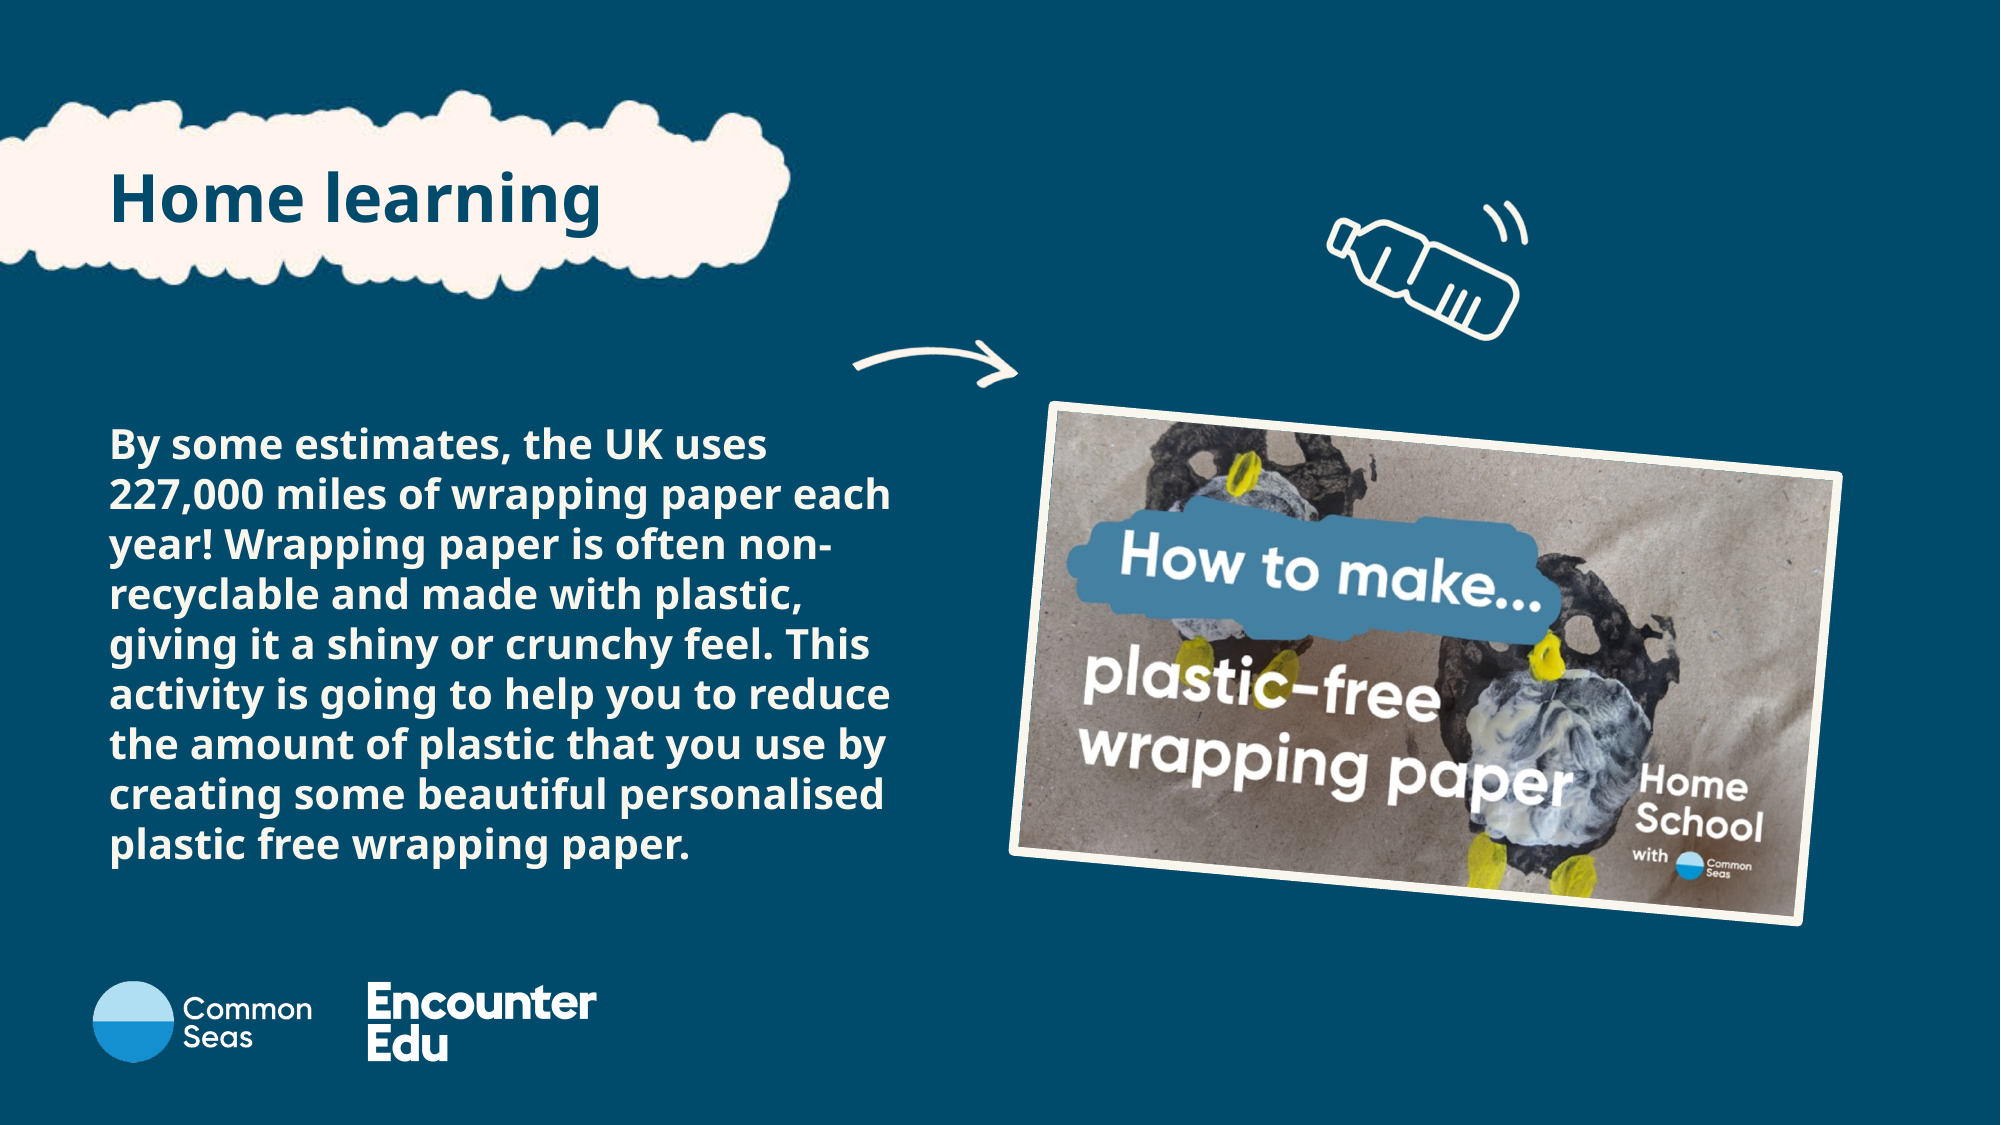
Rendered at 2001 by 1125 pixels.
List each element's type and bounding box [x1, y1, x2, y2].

picture [259, 787, 279, 818]
picture [1327, 218, 1519, 341]
picture [691, 786, 707, 809]
picture [391, 836, 404, 858]
picture [298, 586, 318, 609]
picture [200, 782, 214, 809]
picture [574, 537, 579, 558]
picture [173, 436, 189, 459]
picture [353, 837, 386, 858]
picture [619, 578, 639, 608]
picture [203, 1032, 218, 1047]
picture [344, 786, 378, 808]
picture [383, 786, 403, 809]
picture [174, 587, 195, 618]
picture [599, 582, 614, 609]
picture [467, 536, 486, 559]
picture [364, 537, 369, 558]
picture [296, 786, 312, 809]
picture [277, 836, 290, 858]
picture [293, 636, 312, 659]
picture [852, 636, 868, 659]
picture [724, 436, 744, 459]
picture [720, 586, 736, 609]
picture [362, 437, 367, 458]
picture [139, 637, 144, 658]
picture [136, 686, 153, 709]
picture [714, 686, 735, 709]
picture [841, 637, 846, 658]
picture [408, 836, 427, 859]
picture [677, 536, 697, 559]
picture [586, 536, 602, 559]
picture [580, 993, 596, 1018]
picture [668, 836, 681, 858]
picture [321, 436, 337, 459]
picture [297, 436, 317, 459]
picture [647, 786, 667, 809]
picture [333, 478, 338, 508]
picture [214, 687, 219, 708]
picture [560, 486, 580, 518]
picture [138, 437, 159, 468]
picture [333, 586, 352, 609]
picture [821, 687, 841, 709]
picture [320, 487, 325, 508]
picture [502, 455, 509, 464]
picture [524, 432, 539, 459]
picture [695, 586, 715, 609]
picture [442, 537, 462, 568]
picture [176, 637, 181, 658]
picture [341, 432, 356, 459]
picture [214, 636, 235, 668]
picture [658, 586, 678, 618]
picture [716, 486, 736, 518]
picture [804, 787, 809, 808]
picture [677, 437, 697, 459]
picture [205, 530, 210, 549]
picture [795, 486, 815, 509]
picture [192, 736, 211, 759]
picture [451, 682, 465, 709]
picture [379, 637, 384, 658]
picture [139, 828, 144, 858]
picture [219, 736, 252, 758]
picture [287, 578, 292, 608]
picture [264, 632, 278, 659]
picture [489, 578, 510, 609]
picture [338, 537, 358, 568]
picture [448, 728, 453, 758]
picture [768, 536, 789, 559]
picture [220, 787, 225, 808]
picture [470, 786, 489, 809]
picture [507, 636, 524, 659]
picture [368, 982, 390, 1018]
picture [638, 732, 653, 759]
picture [261, 436, 281, 459]
picture [151, 786, 171, 809]
picture [651, 637, 672, 668]
picture [425, 586, 458, 608]
picture [219, 479, 238, 509]
picture [157, 736, 177, 759]
picture [279, 687, 284, 708]
picture [445, 786, 465, 809]
picture [571, 436, 591, 459]
picture [493, 536, 513, 568]
picture [572, 686, 592, 718]
picture [241, 1032, 252, 1047]
picture [479, 636, 493, 658]
picture [783, 736, 799, 759]
picture [243, 479, 262, 509]
picture [400, 486, 421, 509]
picture [565, 836, 585, 868]
picture [448, 993, 474, 1019]
picture [793, 605, 800, 614]
picture [588, 728, 608, 758]
picture [188, 636, 208, 658]
picture [685, 628, 701, 658]
picture [351, 628, 371, 658]
picture [318, 836, 338, 859]
picture [297, 1004, 311, 1019]
picture [253, 1004, 275, 1019]
picture [795, 536, 815, 558]
picture [376, 687, 381, 708]
picture [792, 778, 797, 808]
picture [522, 782, 537, 809]
picture [157, 682, 172, 709]
picture [485, 736, 501, 759]
picture [260, 578, 280, 609]
picture [452, 636, 473, 659]
picture [183, 505, 189, 514]
picture [614, 736, 633, 759]
picture [490, 486, 504, 508]
picture [425, 478, 441, 508]
picture [158, 480, 179, 508]
picture [195, 479, 214, 509]
picture [1484, 205, 1507, 242]
picture [464, 586, 483, 609]
picture [338, 732, 353, 759]
picture [841, 728, 861, 759]
picture [632, 686, 653, 709]
picture [322, 687, 342, 718]
picture [667, 737, 688, 768]
picture [187, 687, 208, 708]
picture [587, 487, 592, 508]
picture [222, 578, 227, 608]
picture [793, 678, 813, 709]
picture [422, 737, 442, 768]
picture [641, 836, 661, 859]
picture [507, 486, 526, 509]
picture [500, 836, 520, 858]
picture [160, 536, 179, 559]
picture [702, 636, 722, 659]
picture [487, 837, 492, 858]
picture [344, 486, 364, 509]
picture [767, 486, 780, 508]
picture [175, 786, 195, 809]
picture [761, 587, 766, 608]
picture [388, 686, 408, 708]
picture [553, 778, 568, 808]
picture [110, 537, 131, 568]
picture [506, 993, 530, 1018]
picture [640, 430, 661, 458]
picture [452, 487, 485, 508]
picture [348, 686, 369, 709]
picture [199, 586, 216, 609]
picture [703, 536, 723, 558]
picture [505, 732, 519, 759]
picture [571, 787, 591, 809]
picture [216, 837, 221, 858]
picture [542, 787, 547, 808]
picture [772, 586, 788, 609]
picture [329, 636, 345, 659]
picture [110, 732, 125, 759]
picture [868, 478, 888, 508]
picture [689, 486, 708, 509]
picture [622, 786, 642, 818]
picture [317, 786, 338, 809]
picture [854, 340, 1017, 388]
picture [393, 1025, 418, 1061]
picture [393, 728, 408, 758]
picture [757, 737, 777, 759]
picture [530, 636, 544, 658]
picture [642, 528, 673, 559]
picture [625, 486, 645, 518]
picture [113, 586, 126, 608]
picture [626, 628, 645, 658]
picture [739, 786, 759, 808]
picture [536, 736, 553, 759]
picture [135, 536, 155, 559]
picture [820, 486, 839, 509]
picture [684, 578, 689, 608]
picture [93, 982, 174, 1062]
picture [423, 1036, 447, 1061]
picture [577, 636, 597, 658]
picture [599, 778, 604, 808]
picture [753, 628, 758, 658]
picture [225, 530, 263, 558]
picture [603, 636, 619, 659]
picture [268, 536, 282, 558]
picture [469, 686, 490, 709]
picture [525, 737, 530, 758]
picture [177, 687, 182, 708]
picture [113, 430, 134, 458]
picture [460, 736, 479, 759]
picture [369, 486, 385, 509]
picture [742, 536, 761, 558]
picture [551, 587, 583, 608]
picture [804, 736, 824, 759]
picture [233, 586, 252, 609]
picture [599, 486, 619, 508]
picture [394, 993, 418, 1018]
picture [616, 836, 636, 868]
picture [131, 728, 150, 758]
picture [113, 836, 133, 868]
picture [414, 686, 434, 718]
picture [607, 687, 628, 718]
picture [194, 436, 215, 459]
picture [377, 536, 397, 558]
picture [386, 578, 406, 609]
picture [233, 786, 253, 808]
picture [457, 436, 477, 459]
picture [135, 479, 155, 508]
picture [392, 636, 411, 658]
picture [861, 778, 881, 809]
picture [176, 836, 192, 859]
picture [207, 1004, 223, 1019]
picture [1009, 401, 1842, 926]
picture [242, 687, 263, 718]
picture [150, 836, 170, 859]
picture [111, 786, 128, 809]
picture [526, 837, 546, 868]
picture [290, 686, 306, 709]
picture [864, 737, 885, 768]
picture [589, 587, 594, 608]
picture [0, 88, 794, 299]
picture [813, 628, 833, 658]
picture [816, 786, 832, 809]
picture [477, 993, 501, 1019]
picture [617, 536, 638, 559]
picture [311, 536, 331, 568]
picture [258, 828, 274, 858]
picture [820, 546, 830, 550]
picture [313, 736, 333, 758]
picture [674, 786, 687, 808]
picture [221, 1032, 236, 1047]
picture [508, 678, 527, 708]
picture [134, 786, 148, 808]
picture [847, 686, 864, 709]
picture [786, 630, 808, 658]
picture [712, 786, 733, 809]
picture [184, 997, 203, 1019]
picture [186, 536, 200, 558]
picture [749, 436, 765, 459]
picture [482, 436, 498, 459]
picture [836, 786, 856, 809]
picture [695, 682, 710, 709]
picture [533, 686, 553, 709]
picture [258, 736, 279, 759]
picture [416, 637, 437, 668]
picture [227, 836, 243, 859]
picture [659, 687, 679, 709]
picture [549, 637, 569, 659]
picture [869, 686, 889, 709]
picture [224, 682, 239, 709]
picture [111, 686, 130, 709]
picture [438, 432, 453, 459]
picture [568, 732, 582, 759]
picture [185, 1025, 199, 1047]
picture [545, 536, 558, 558]
picture [403, 537, 423, 568]
picture [434, 836, 454, 868]
picture [461, 836, 481, 868]
picture [704, 436, 720, 459]
picture [1504, 201, 1528, 244]
picture [518, 536, 538, 559]
picture [368, 736, 389, 759]
picture [279, 486, 313, 508]
picture [741, 582, 755, 609]
picture [845, 486, 862, 509]
picture [516, 586, 536, 609]
picture [278, 1004, 294, 1019]
picture [196, 832, 210, 859]
picture [608, 430, 631, 459]
picture [545, 428, 564, 458]
picture [154, 586, 170, 609]
picture [741, 486, 761, 509]
picture [664, 486, 684, 518]
picture [111, 479, 131, 508]
picture [531, 986, 550, 1018]
picture [222, 436, 255, 458]
picture [590, 836, 609, 859]
picture [765, 786, 784, 809]
picture [374, 436, 408, 458]
picture [752, 686, 765, 708]
picture [560, 678, 565, 708]
picture [552, 993, 577, 1019]
picture [414, 436, 433, 459]
picture [719, 737, 739, 759]
picture [422, 993, 445, 1019]
picture [285, 536, 304, 559]
picture [293, 836, 313, 859]
picture [285, 737, 305, 759]
picture [768, 686, 788, 709]
picture [420, 778, 440, 809]
picture [227, 1004, 249, 1019]
picture [497, 787, 517, 809]
picture [533, 486, 553, 518]
picture [111, 636, 131, 668]
picture [253, 637, 258, 658]
picture [368, 1025, 390, 1061]
picture [149, 637, 170, 658]
picture [360, 586, 380, 608]
picture [692, 736, 713, 759]
picture [129, 586, 149, 609]
picture [727, 636, 747, 659]
